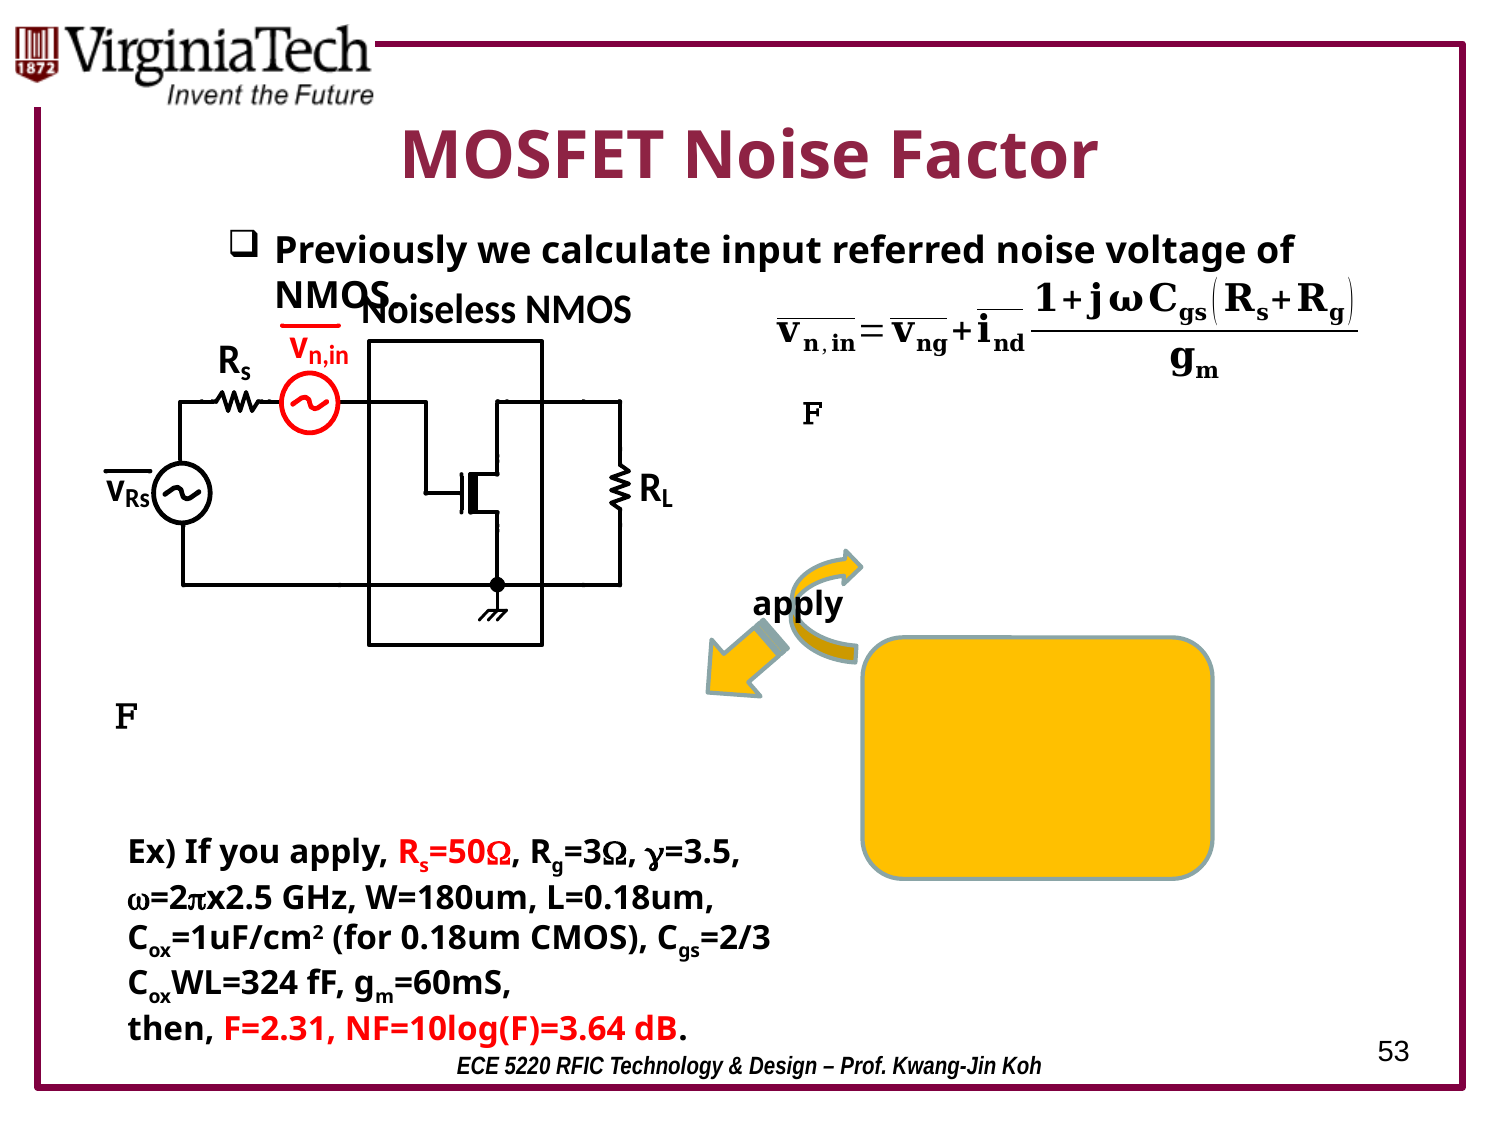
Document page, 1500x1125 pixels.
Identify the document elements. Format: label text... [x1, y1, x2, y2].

text_box [705, 617, 790, 699]
picture [15, 24, 375, 107]
text_box [791, 630, 859, 665]
slide_number 53 [1074, 1024, 1425, 1103]
text_box Previously we calculate input referred noise voltage of NMOS. [212, 218, 1388, 324]
text_box Ex) If you apply, Rs=50W, Rg=3W, g=3.5, w=2px2.5 GHz, W=180um, L=0.18um, Cox=1uF/cm2 (for 0.18um CMOS), Cgs=2/3 CoxWL=324 fF, gm=60mS, then, F=2.31, NF=10log(F)=3.64 dB. [112, 823, 863, 1055]
title MOSFET Noise Factor [75, 104, 1425, 213]
text_box [802, 548, 864, 574]
text_box [860, 635, 1215, 881]
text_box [87, 274, 701, 655]
text_box apply [737, 574, 863, 630]
